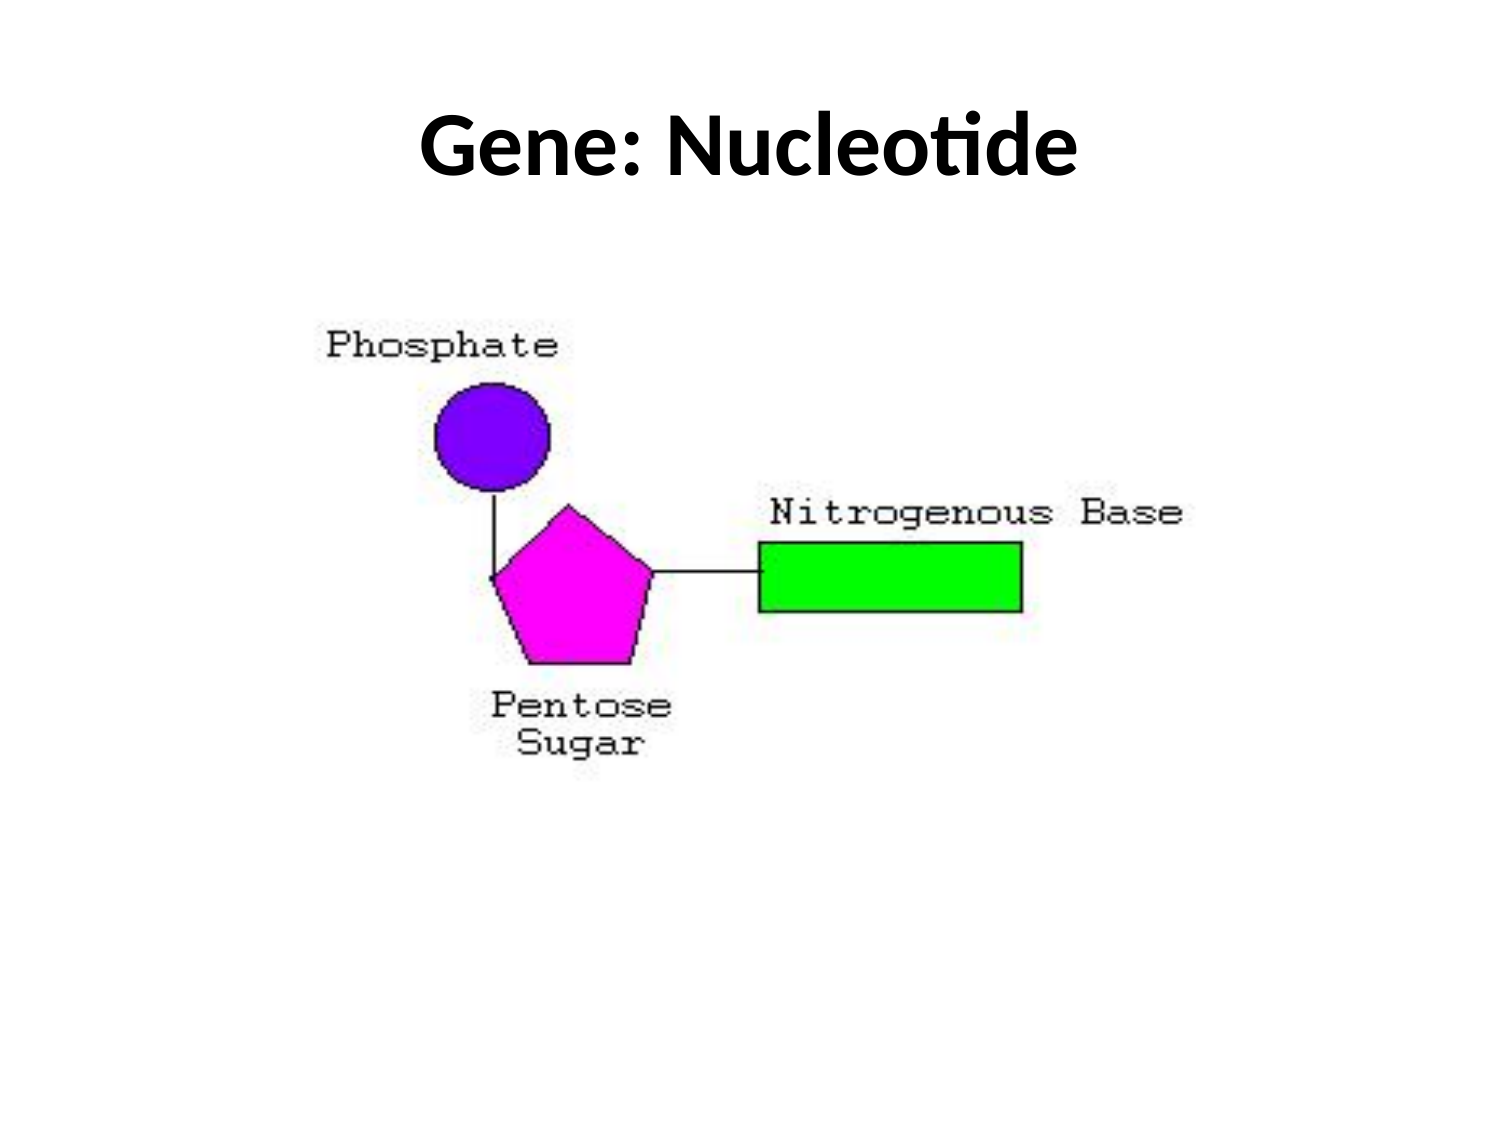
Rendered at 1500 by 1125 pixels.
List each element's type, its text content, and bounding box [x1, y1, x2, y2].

title Gene: Nucleotide [75, 45, 1425, 233]
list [212, 274, 1226, 813]
